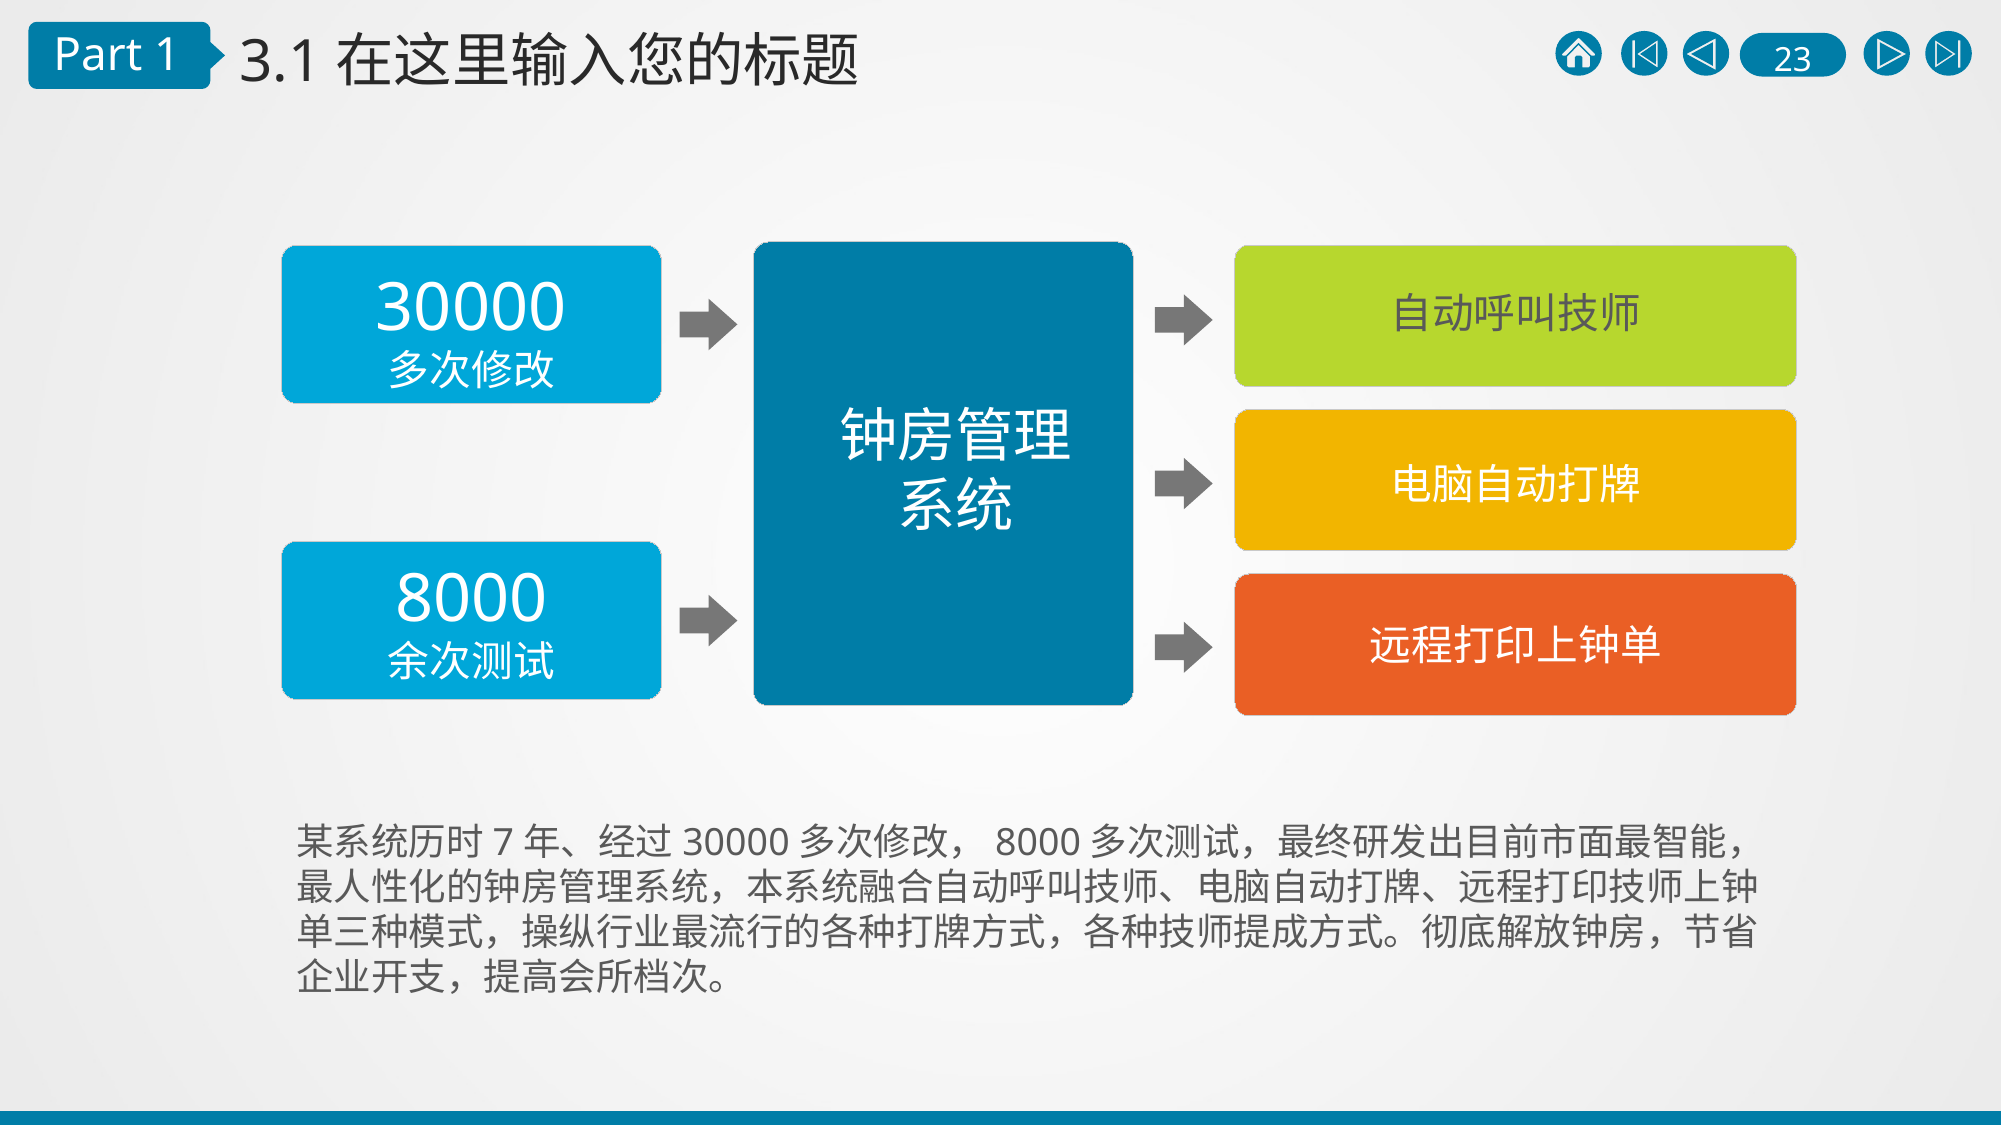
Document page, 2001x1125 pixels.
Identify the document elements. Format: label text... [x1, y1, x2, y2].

text_box [1154, 621, 1213, 673]
text_box 远程打印上钟单 [1277, 611, 1754, 677]
picture [0, 0, 2001, 1110]
text_box [679, 594, 738, 647]
text_box [1154, 457, 1213, 510]
text_box 钟房管理系统 [824, 390, 1088, 546]
text_box 某系统历时7年、经过30000多次修改，8000多次测试，最终研发出目前市面最智能，最人性化的钟房管理系统，本系统融合自动呼叫技师、电脑自动打牌、远程打印技师上钟单三种模式，操纵行业最流行的各种打牌方式，各种技师提成方式。彻底解放钟房，节省企业开支，提高会所档次。 [281, 810, 1797, 1006]
text_box [281, 541, 662, 700]
text_box 3.1在这里输入您的标题 [225, 15, 875, 101]
text_box 自动呼叫技师 [1277, 279, 1754, 345]
text_box Part 1 [38, 17, 196, 87]
text_box 8000 余次测试 [332, 547, 611, 693]
text_box 电脑自动打牌 [1277, 450, 1754, 515]
text_box [1234, 245, 1797, 387]
text_box [1234, 573, 1797, 716]
text_box [1154, 294, 1213, 346]
text_box 30000 多次修改 [332, 256, 611, 402]
text_box [28, 21, 225, 89]
text_box [753, 241, 1134, 706]
text_box [281, 245, 662, 404]
text_box [679, 298, 738, 351]
text_box [1234, 409, 1797, 551]
